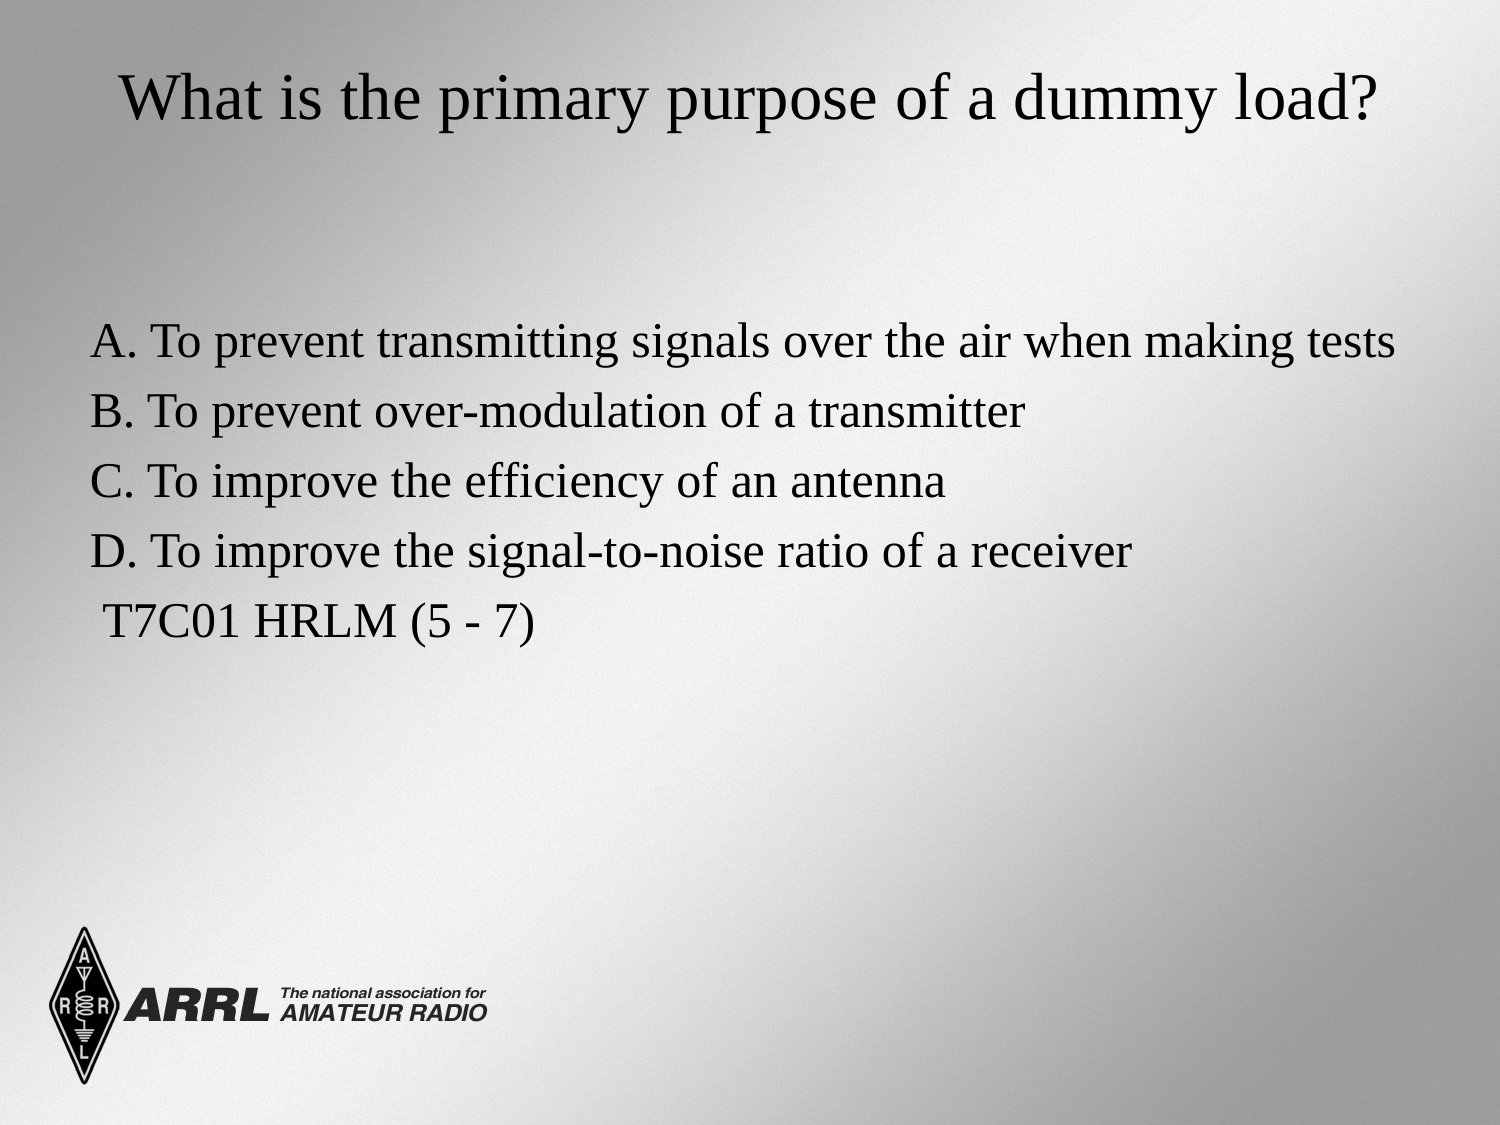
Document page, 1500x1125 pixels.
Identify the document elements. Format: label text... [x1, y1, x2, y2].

list A. To prevent transmitting signals over the air when making tests B. To prevent over-modulation of a transmitter C. To improve the efficiency of an antenna D. To improve the signal-to-noise ratio of a receiver T7C01 HRLM (5 - 7) [75, 299, 1425, 1005]
title What is the primary purpose of a dummy load? [75, 45, 1425, 233]
picture [0, 0, 1500, 1125]
